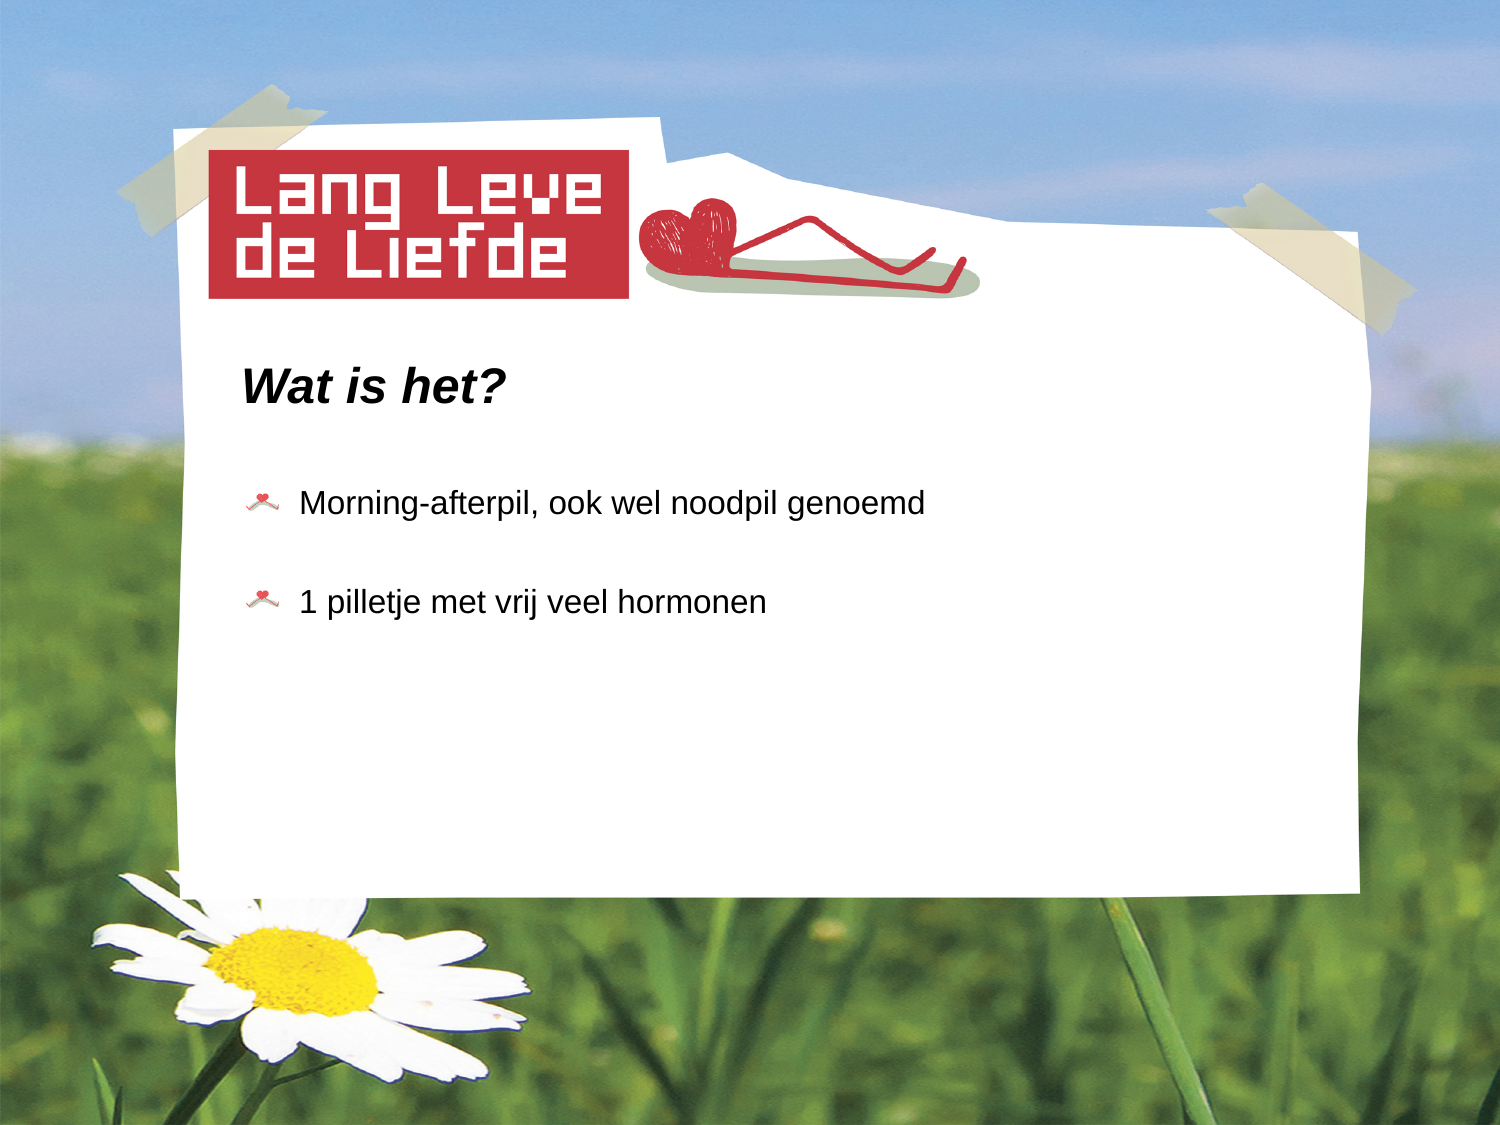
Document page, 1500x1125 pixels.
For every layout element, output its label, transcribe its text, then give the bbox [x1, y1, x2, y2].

list Wat is het? Morning-afterpil, ook wel noodpil genoemd 1 pilletje met vrij veel hormonen [225, 353, 1295, 861]
picture [0, 0, 1500, 1125]
